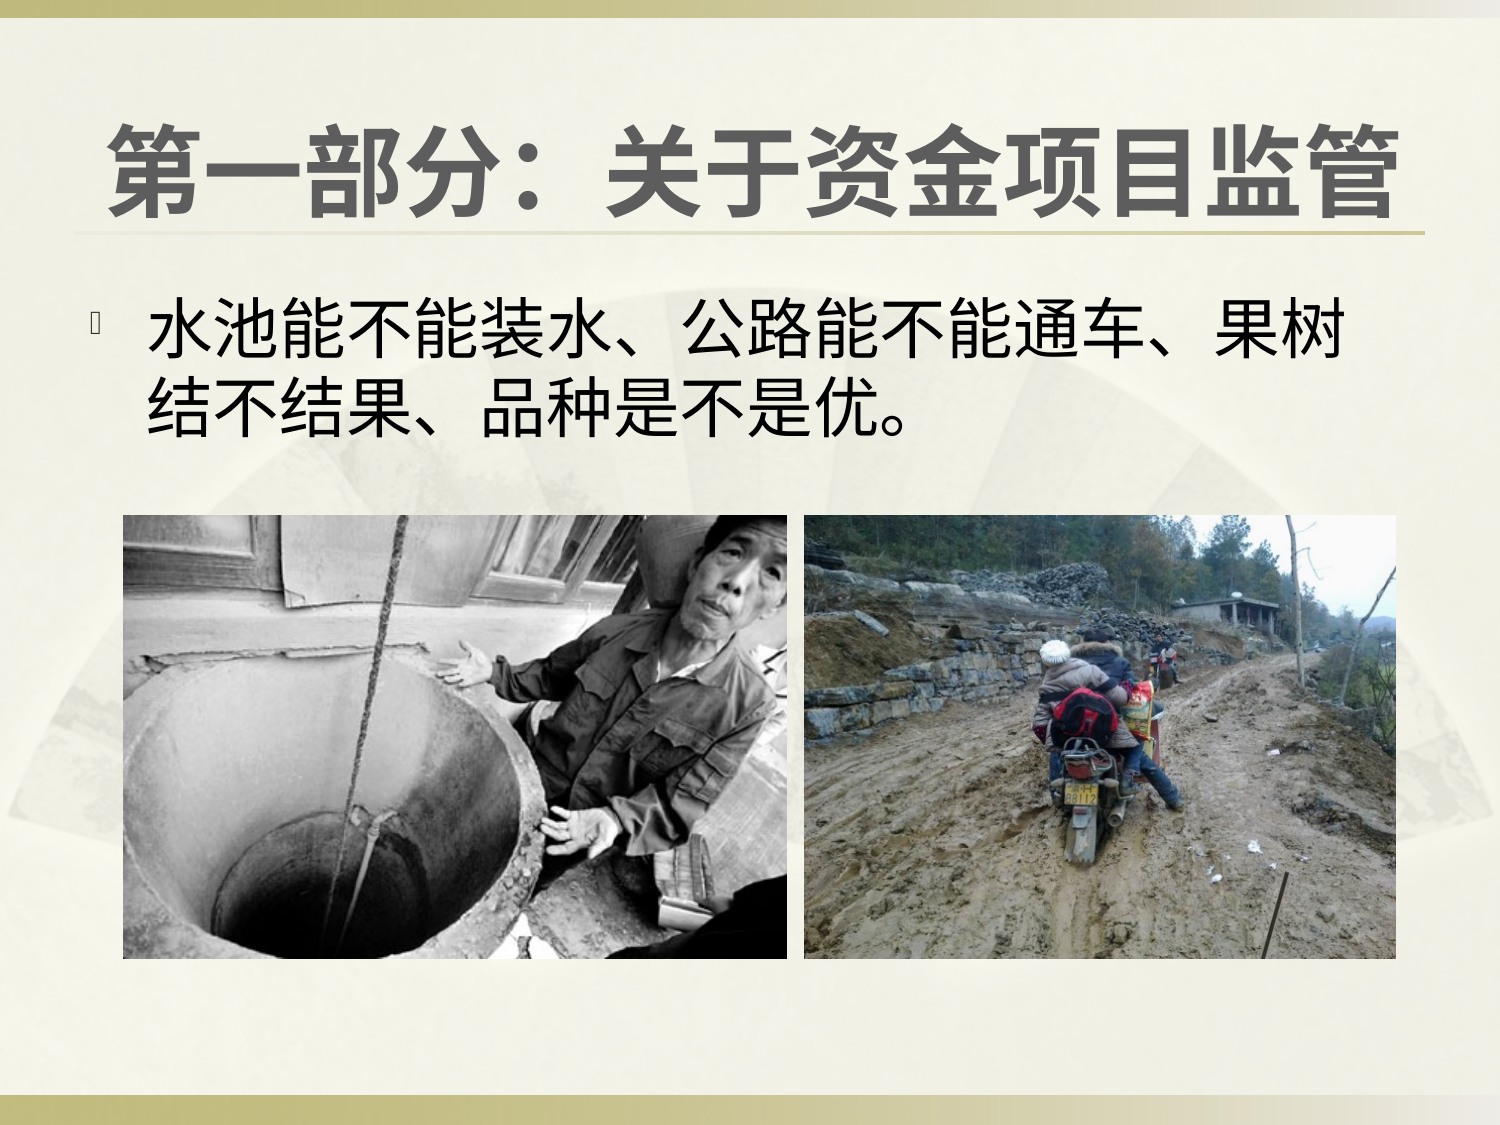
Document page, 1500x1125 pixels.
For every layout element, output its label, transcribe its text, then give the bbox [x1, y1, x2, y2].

list 水池能不能装水、公路能不能通车、果树结不结果、品种是不是优。 [75, 278, 1425, 1032]
text_box 第一部分：关于资金项目监管 [74, 101, 1434, 237]
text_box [123, 514, 1396, 959]
